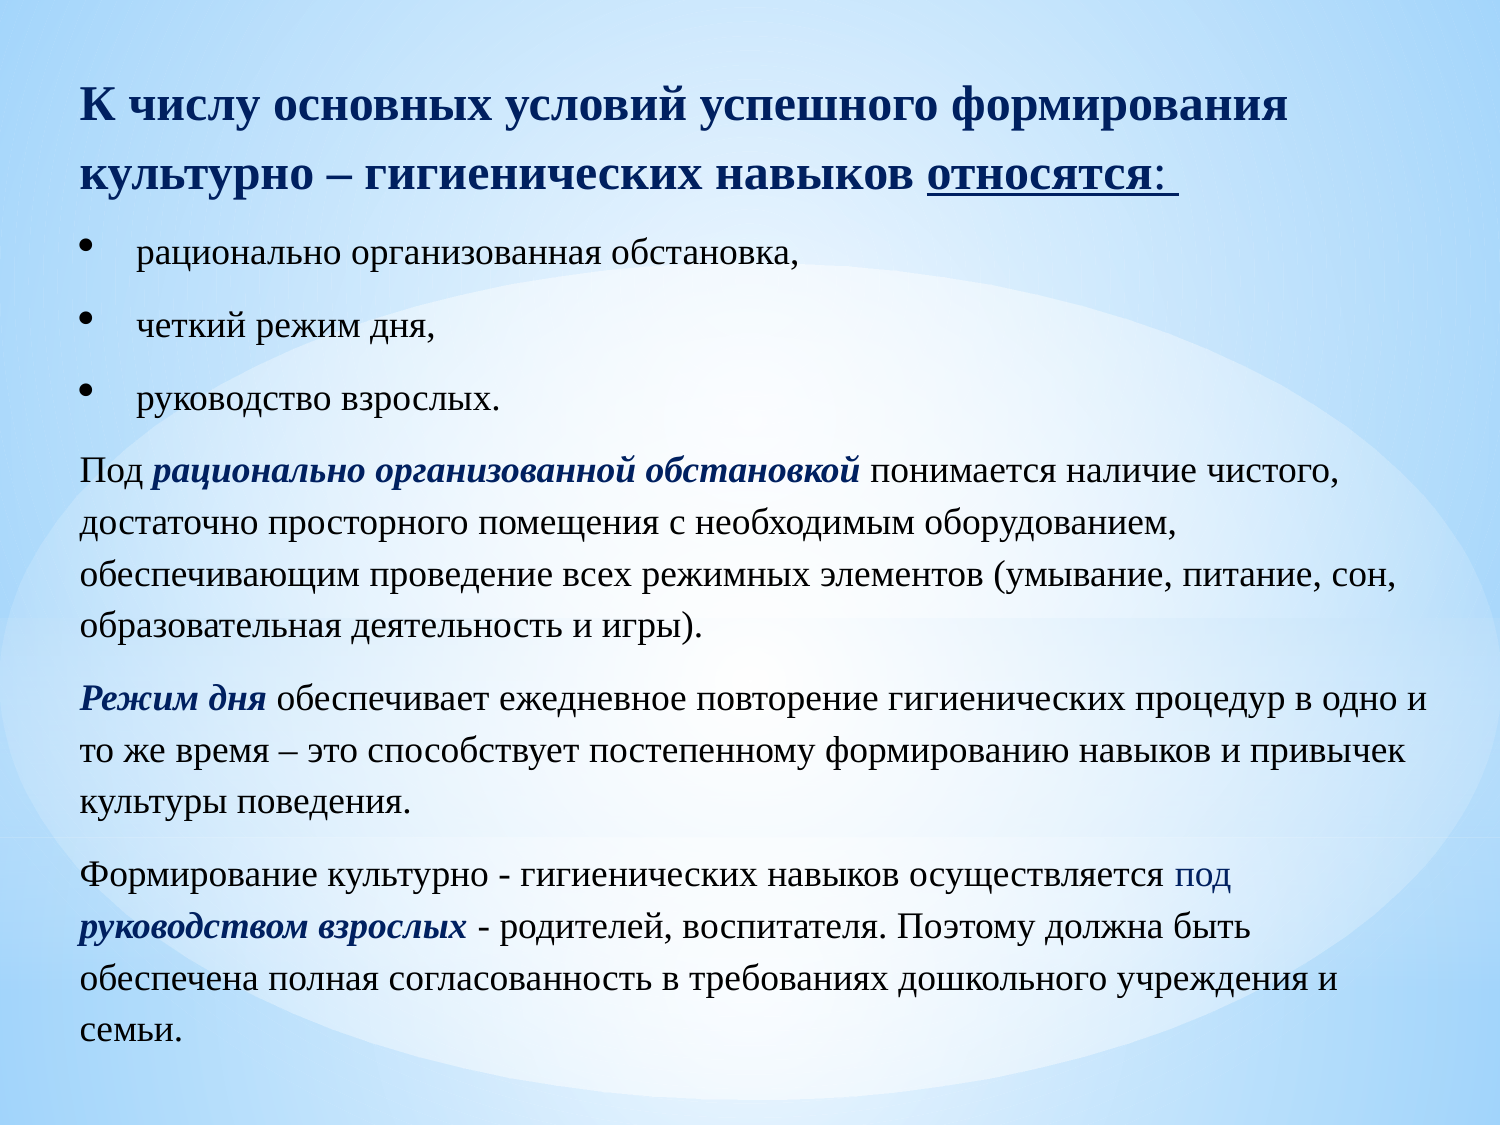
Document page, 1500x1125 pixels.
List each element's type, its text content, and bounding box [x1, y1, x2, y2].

text_box К числу основных условий успешного формирования культурно – гигиенических навыков относятся: рационально организованная обстановка, четкий режим дня, руководство взрослых. Под рационально организованной обстановкой понимается наличие чистого, достаточно просторного помещения с необходимым оборудованием, обеспечивающим проведение всех режимных элементов (умывание, питание, сон, образовательная деятельность и игры). Режим дня обеспечивает ежедневное повторение гигиенических процедур в одно и то же время – это способствует постепенному формированию навыков и привычек культуры поведения. Формирование культурно - гигиенических навыков осуществляется под руководством взрослых - родителей, воспитателя. Поэтому должна быть обеспечена полная согласованность в требованиях дошкольного учреждения и семьи. [64, 54, 1447, 1057]
